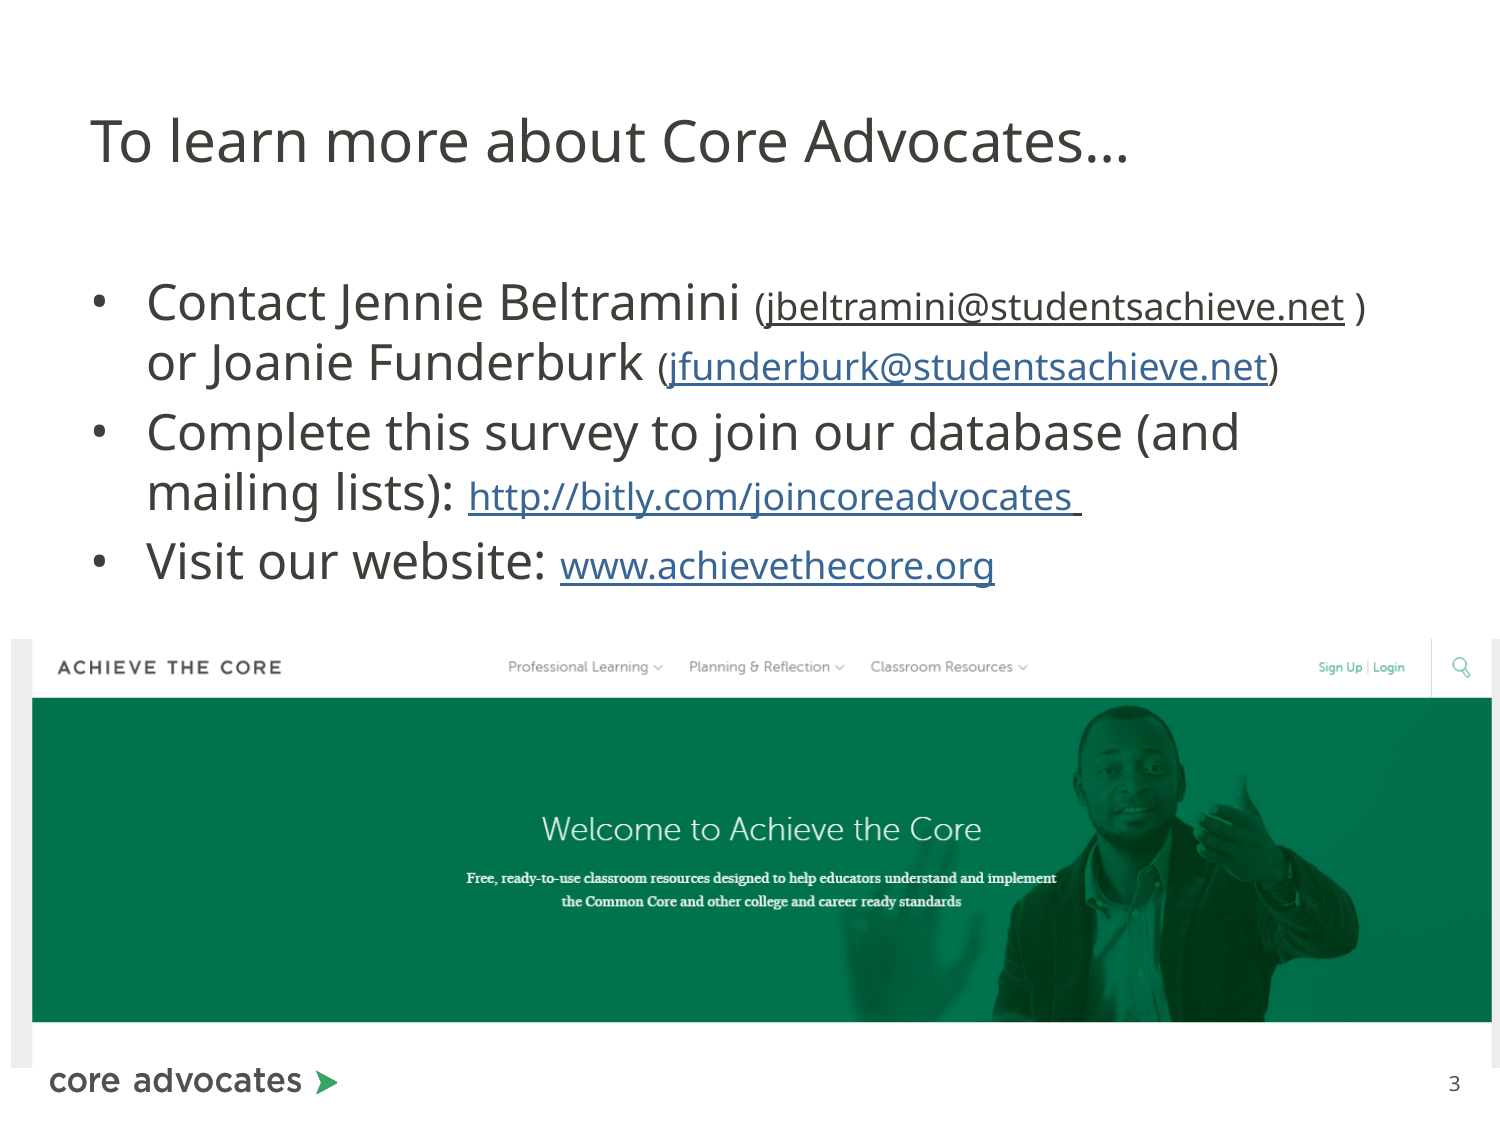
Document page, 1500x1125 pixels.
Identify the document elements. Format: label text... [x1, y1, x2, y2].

picture [11, 639, 1500, 1094]
title To learn more about Core Advocates… [75, 45, 1425, 233]
list Contact Jennie Beltramini (jbeltramini@studentsachieve.net ) or Joanie Funderburk (jfunderburk@studentsachieve.net) Complete this survey to join our database (and mailing lists): http://bitly.com/joincoreadvocates Visit our website: www.achievethecore.org [75, 262, 1425, 638]
